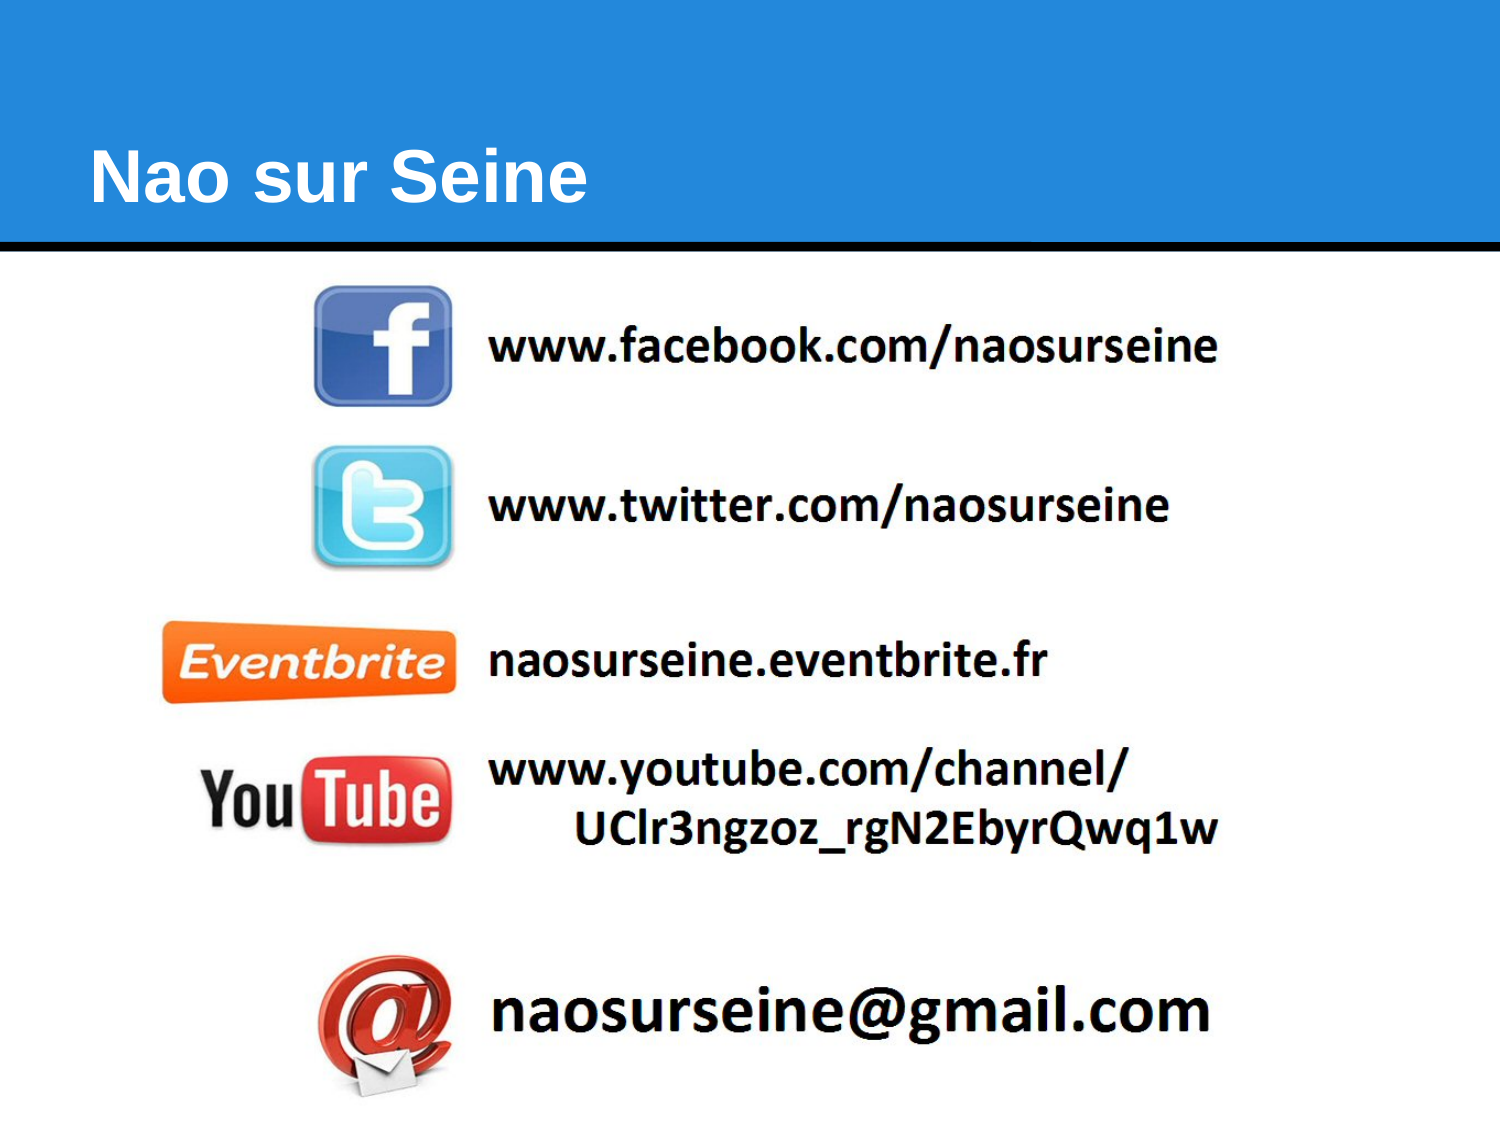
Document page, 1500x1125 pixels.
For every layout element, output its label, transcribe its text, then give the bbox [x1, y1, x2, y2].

text_box Nao sur Seine [75, 45, 1425, 233]
picture [147, 252, 1306, 1125]
